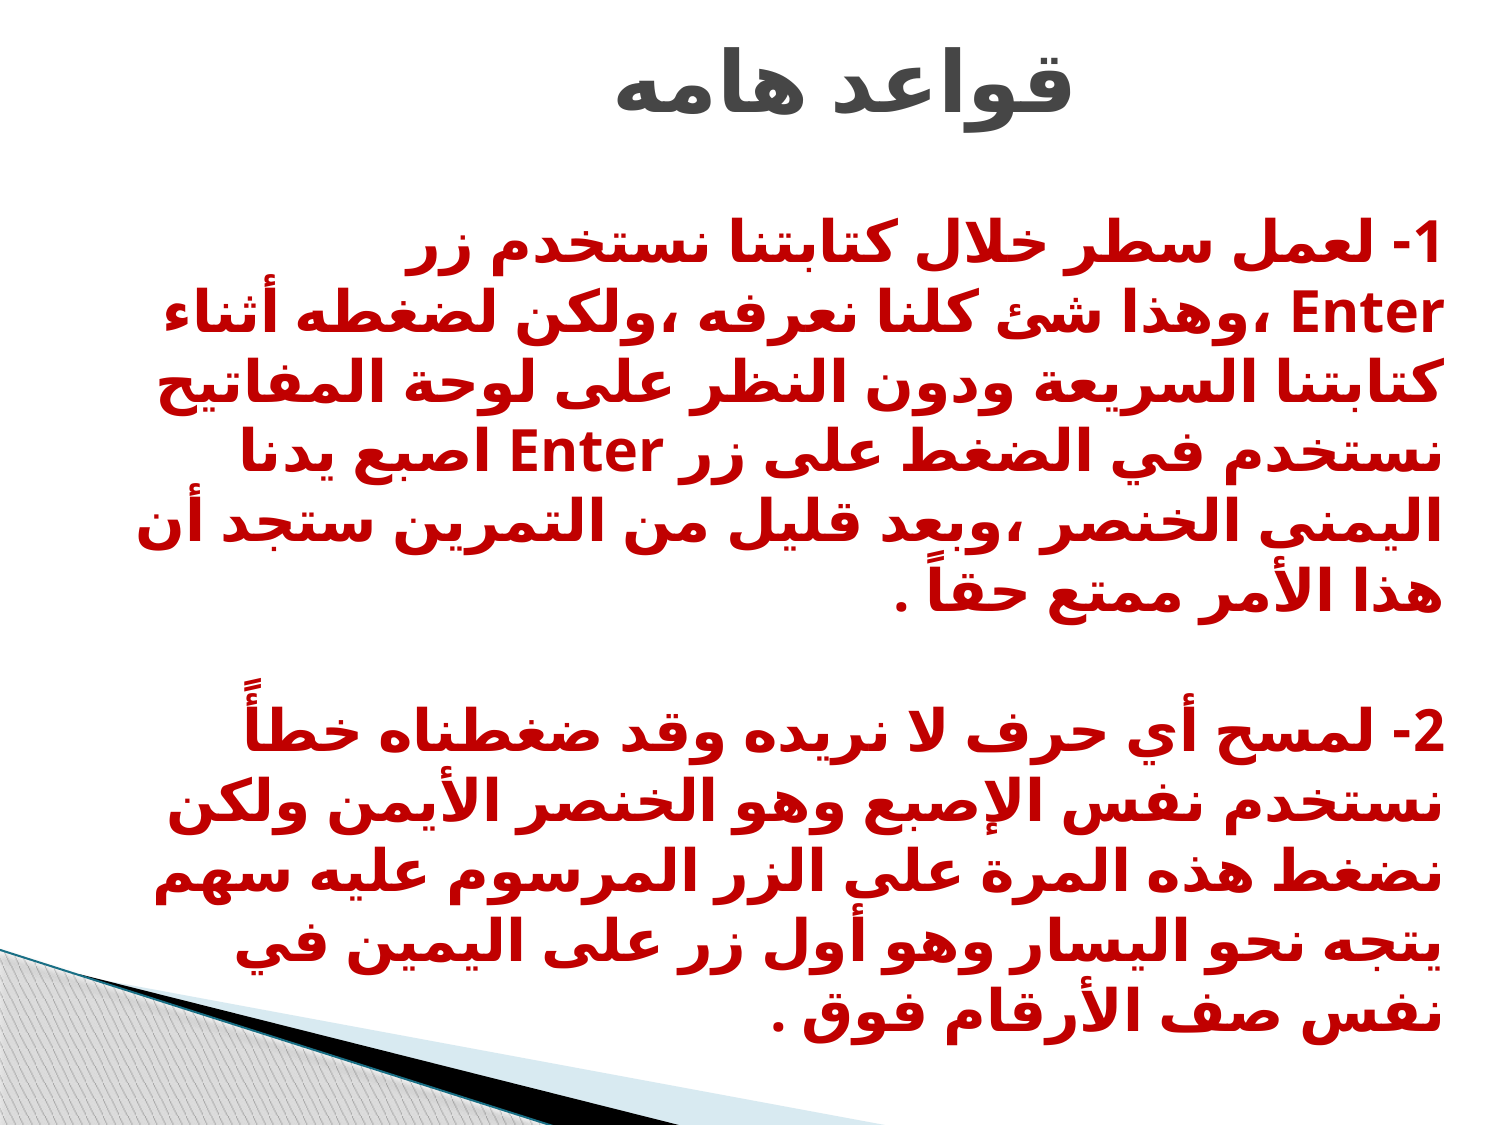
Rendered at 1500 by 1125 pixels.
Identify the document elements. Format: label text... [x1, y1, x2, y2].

list 1- لعمل سطر خلال كتابتنا نستخدم زر Enter ،وهذا شئ كلنا نعرفه ،ولكن لضغطه أثناء كتابتنا السريعة ودون النظر على لوحة المفاتيح نستخدم في الضغط على زر Enter اصبع يدنا اليمنى الخنصر ،وبعد قليل من التمرين ستجد أن هذا الأمر ممتع حقاً . 2- لمسح أي حرف لا نريده وقد ضغطناه خطأً نستخدم نفس الإصبع وهو الخنصر الأيمن ولكن نضغط هذه المرة على الزر المرسوم عليه سهم يتجه نحو اليسار وهو أول زر على اليمين في نفس صف الأرقام فوق . [112, 196, 1461, 1035]
title قواعد هامه [230, 19, 1461, 138]
